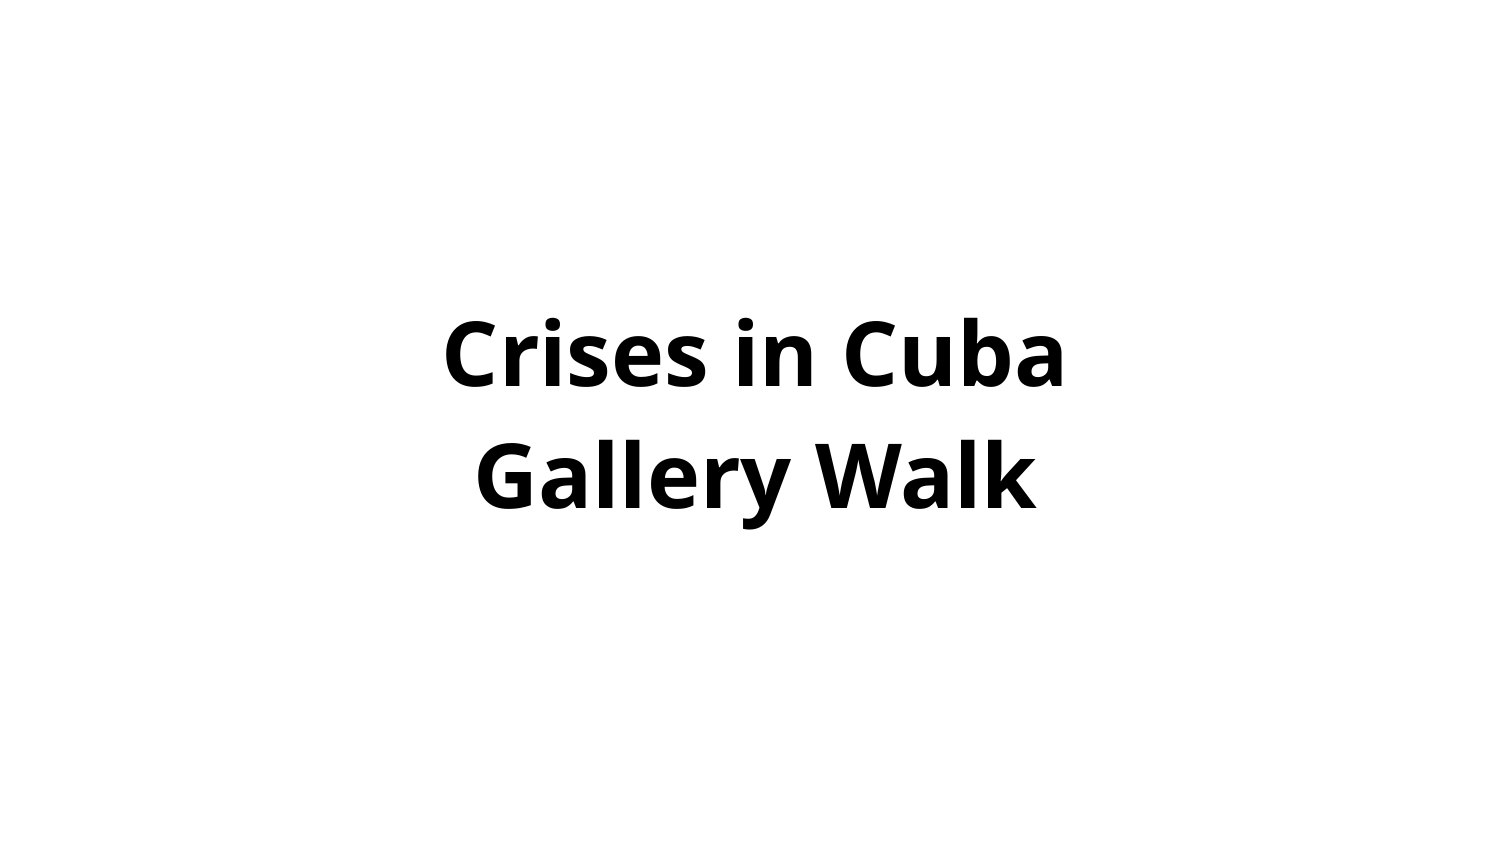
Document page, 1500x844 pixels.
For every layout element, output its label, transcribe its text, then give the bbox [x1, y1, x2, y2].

title Crises in Cuba Gallery Walk [56, 274, 1455, 551]
